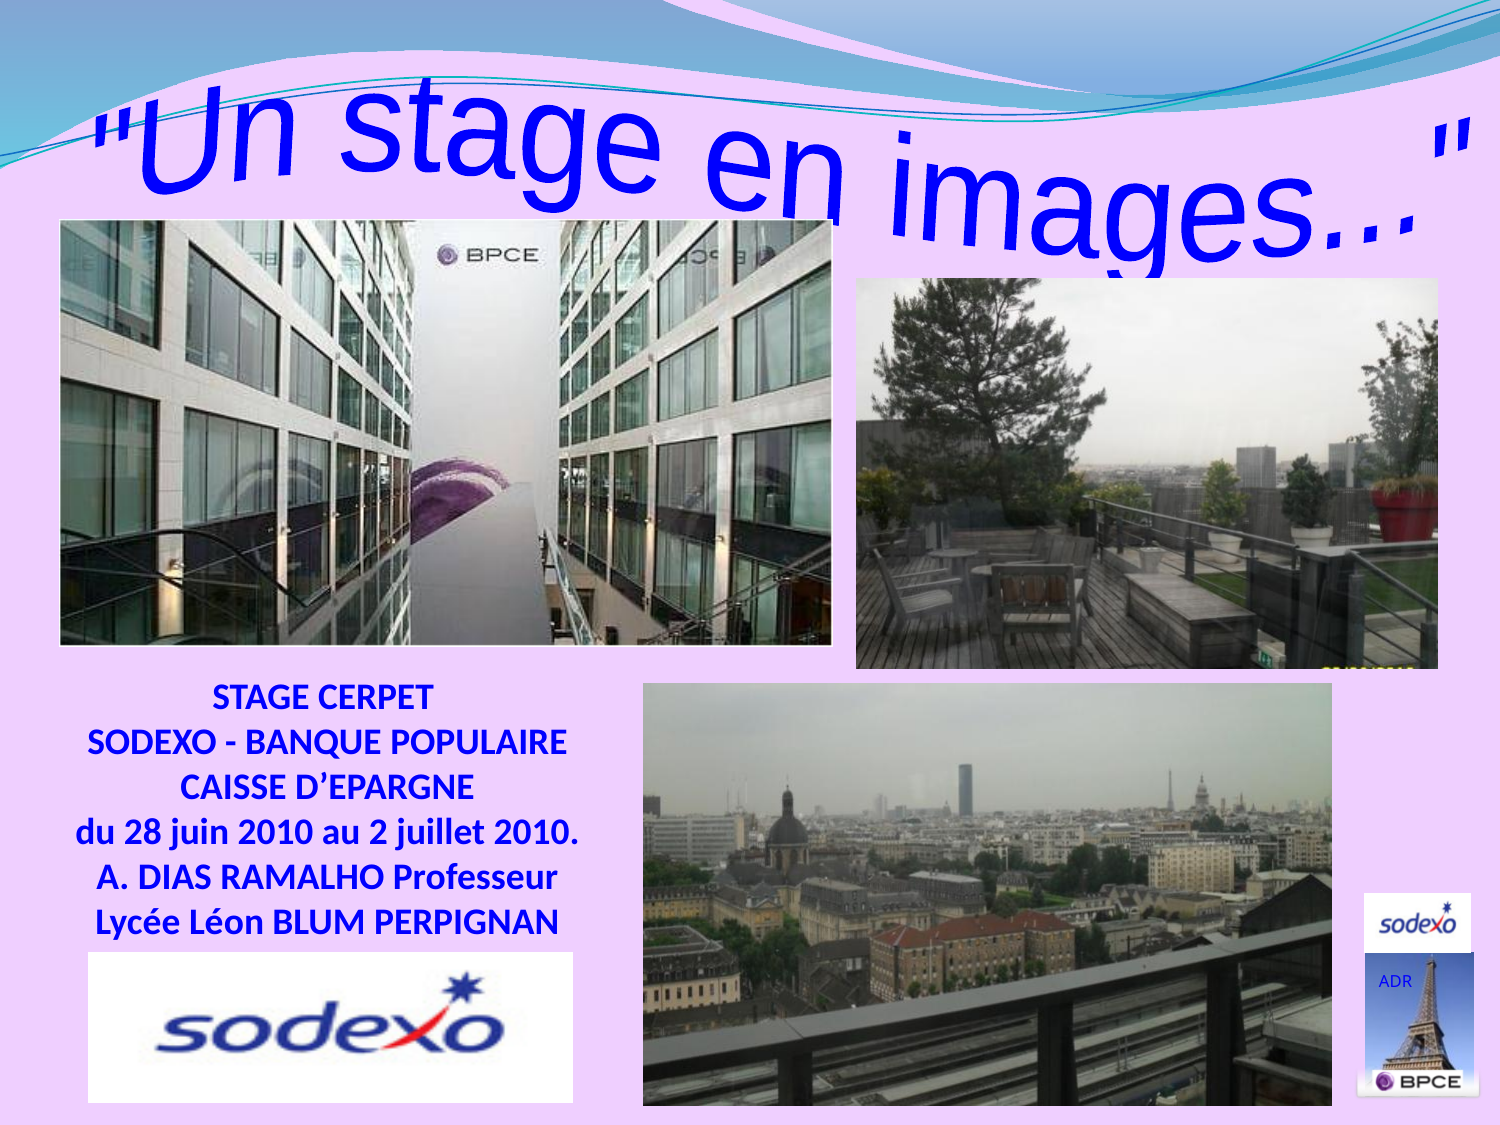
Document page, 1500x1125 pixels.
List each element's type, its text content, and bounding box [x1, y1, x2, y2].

text_box STAGE CERPET SODEXO - BANQUE POPULAIRE CAISSE D’EPARGNE du 28 juin 2010 au 2 juillet 2010. A. DIAS RAMALHO Professeur Lycée Léon BLUM PERPIGNAN [58, 664, 597, 950]
picture [88, 952, 574, 1104]
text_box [1354, 892, 1483, 1102]
picture [59, 219, 834, 647]
picture [855, 278, 1438, 670]
picture [643, 683, 1332, 1107]
